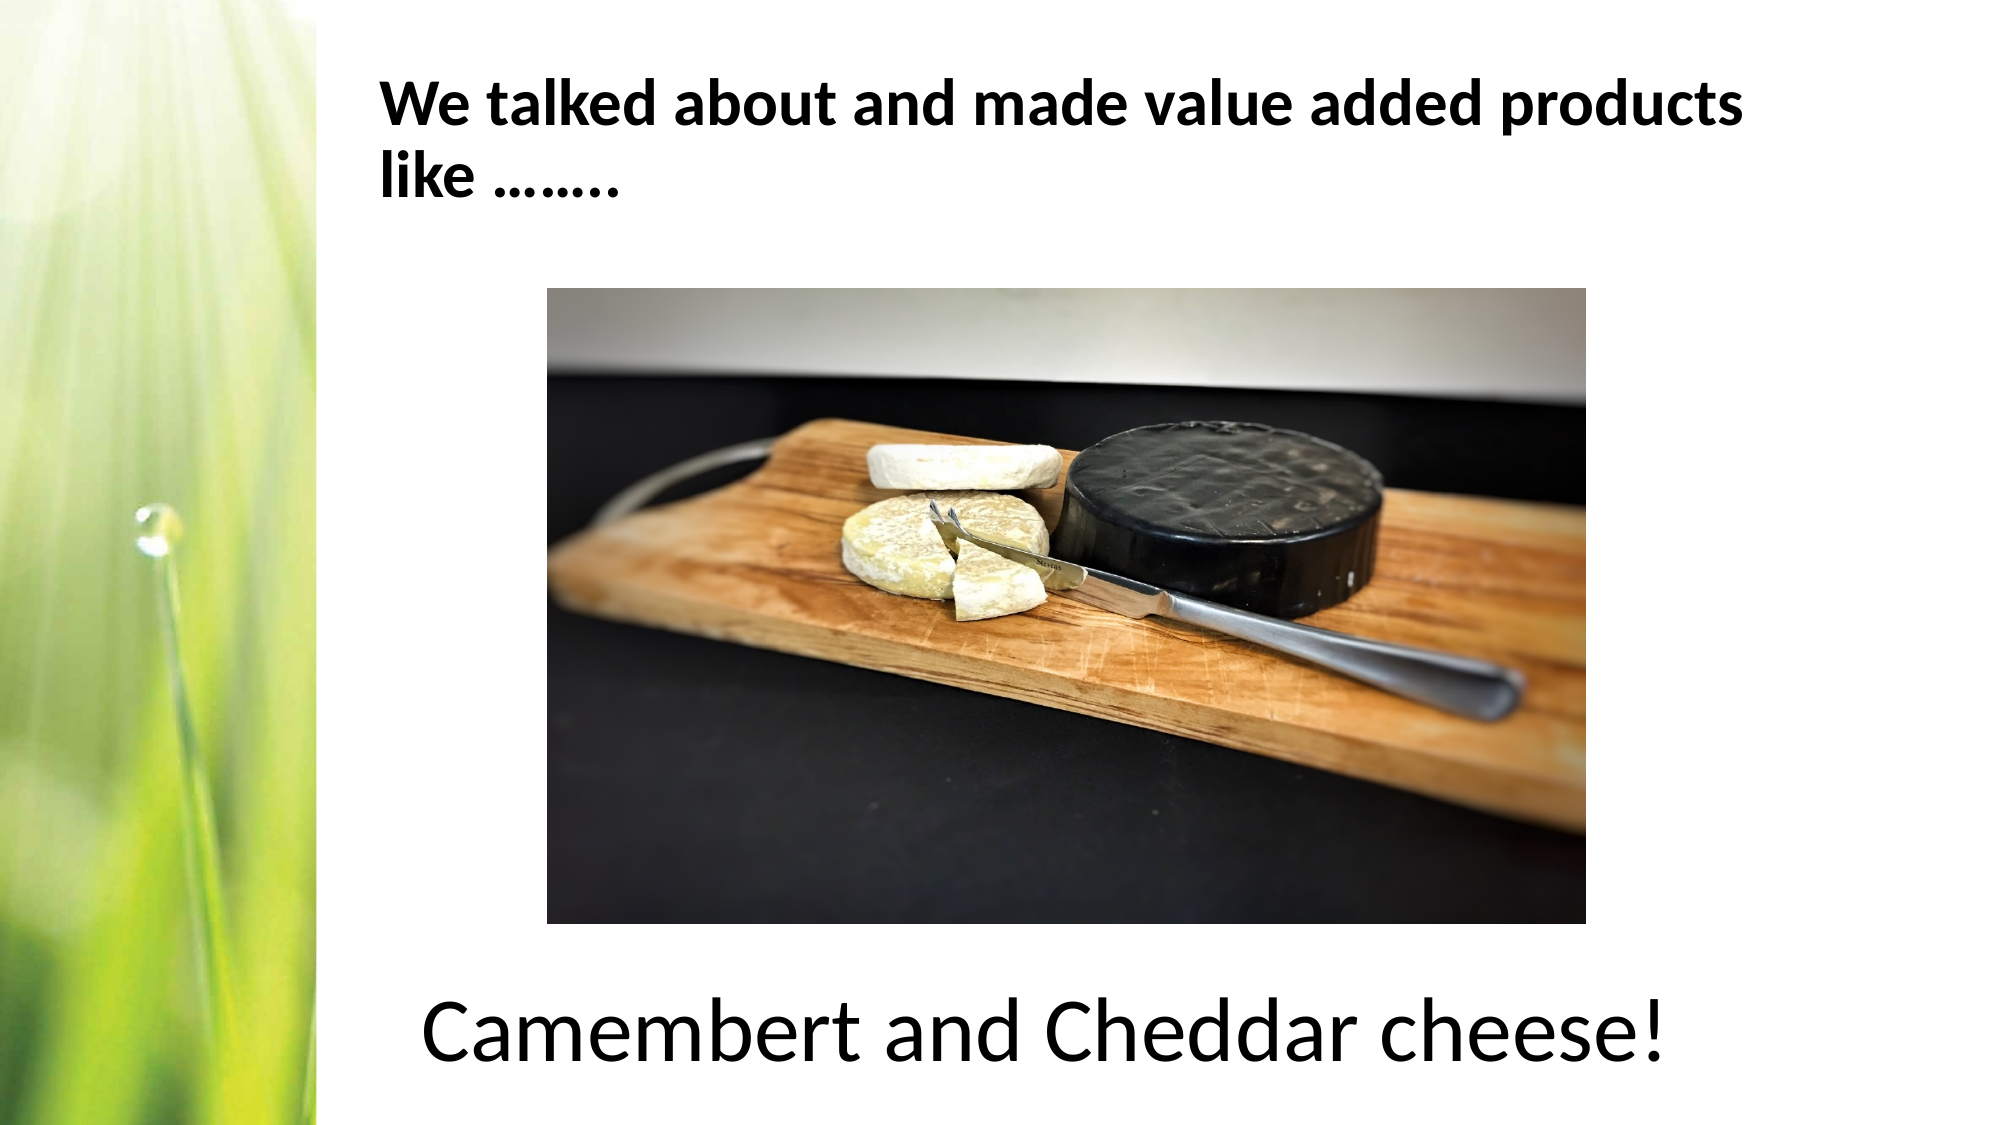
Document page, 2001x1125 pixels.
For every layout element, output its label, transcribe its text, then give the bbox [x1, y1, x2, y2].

title We talked about and made value added products like …….. [364, 59, 1867, 220]
picture [0, 0, 317, 1125]
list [547, 288, 1586, 924]
text_box Camembert and Cheddar cheese! [406, 962, 1798, 1087]
